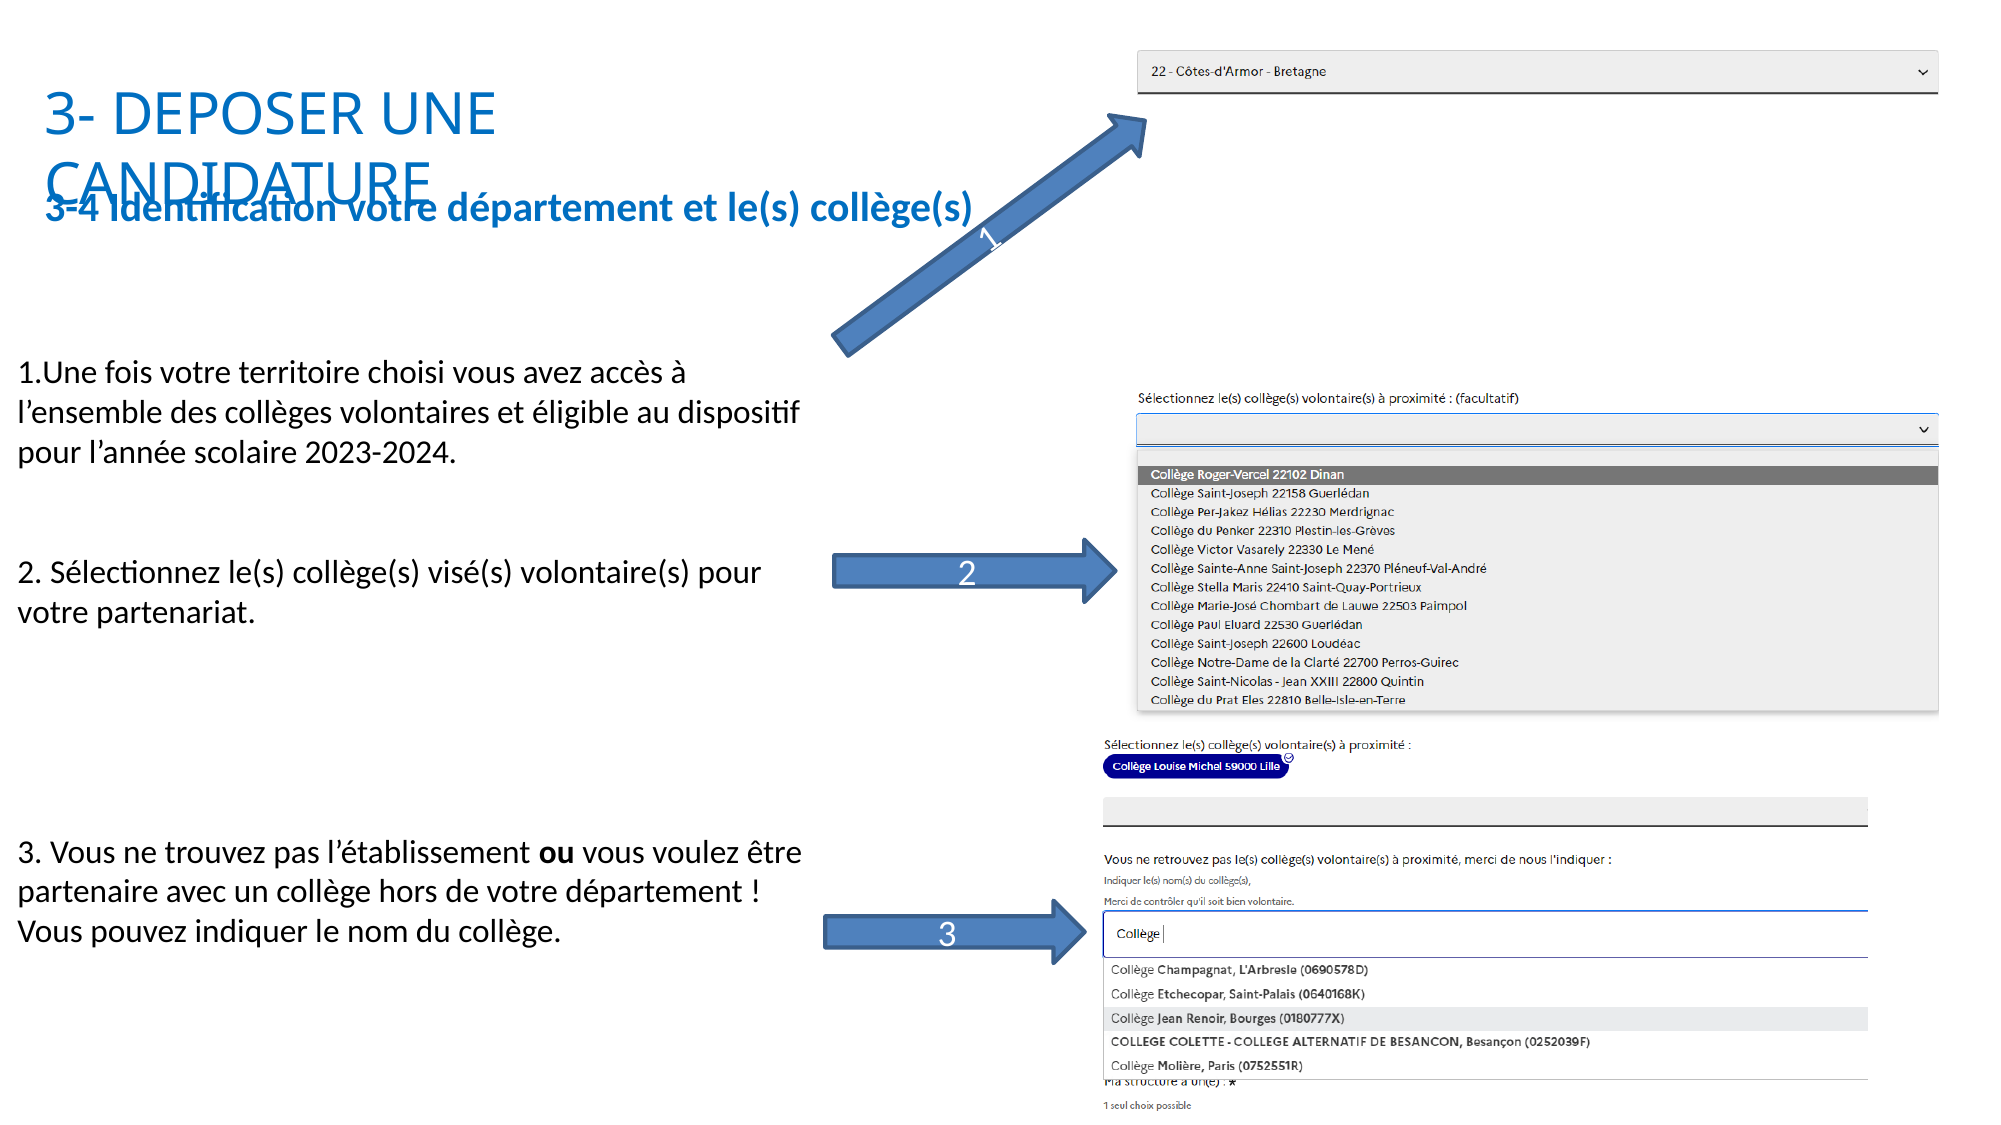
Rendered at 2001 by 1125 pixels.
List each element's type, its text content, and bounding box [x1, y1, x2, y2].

list 1.Une fois votre territoire choisi vous avez accès à l’ensemble des collèges volontaires et éligible au dispositif pour l’année scolaire 2023-2024. 2. Sélectionnez le(s) collège(s) visé(s) volontaire(s) pour votre partenariat. 3. Vous ne trouvez pas l’établissement ou vous voulez être partenaire avec un collège hors de votre département ! Vous pouvez indiquer le nom du collège. [17, 350, 826, 957]
text_box 3- DEPOSER UNE CANDIDATURE [42, 73, 885, 177]
text_box 3 [823, 898, 1087, 966]
text_box 2 [832, 537, 1118, 605]
text_box 3-4 Identification votre département et le(s) collège(s) [42, 177, 975, 293]
picture [1096, 49, 1939, 1125]
text_box 1 [830, 113, 1120, 358]
